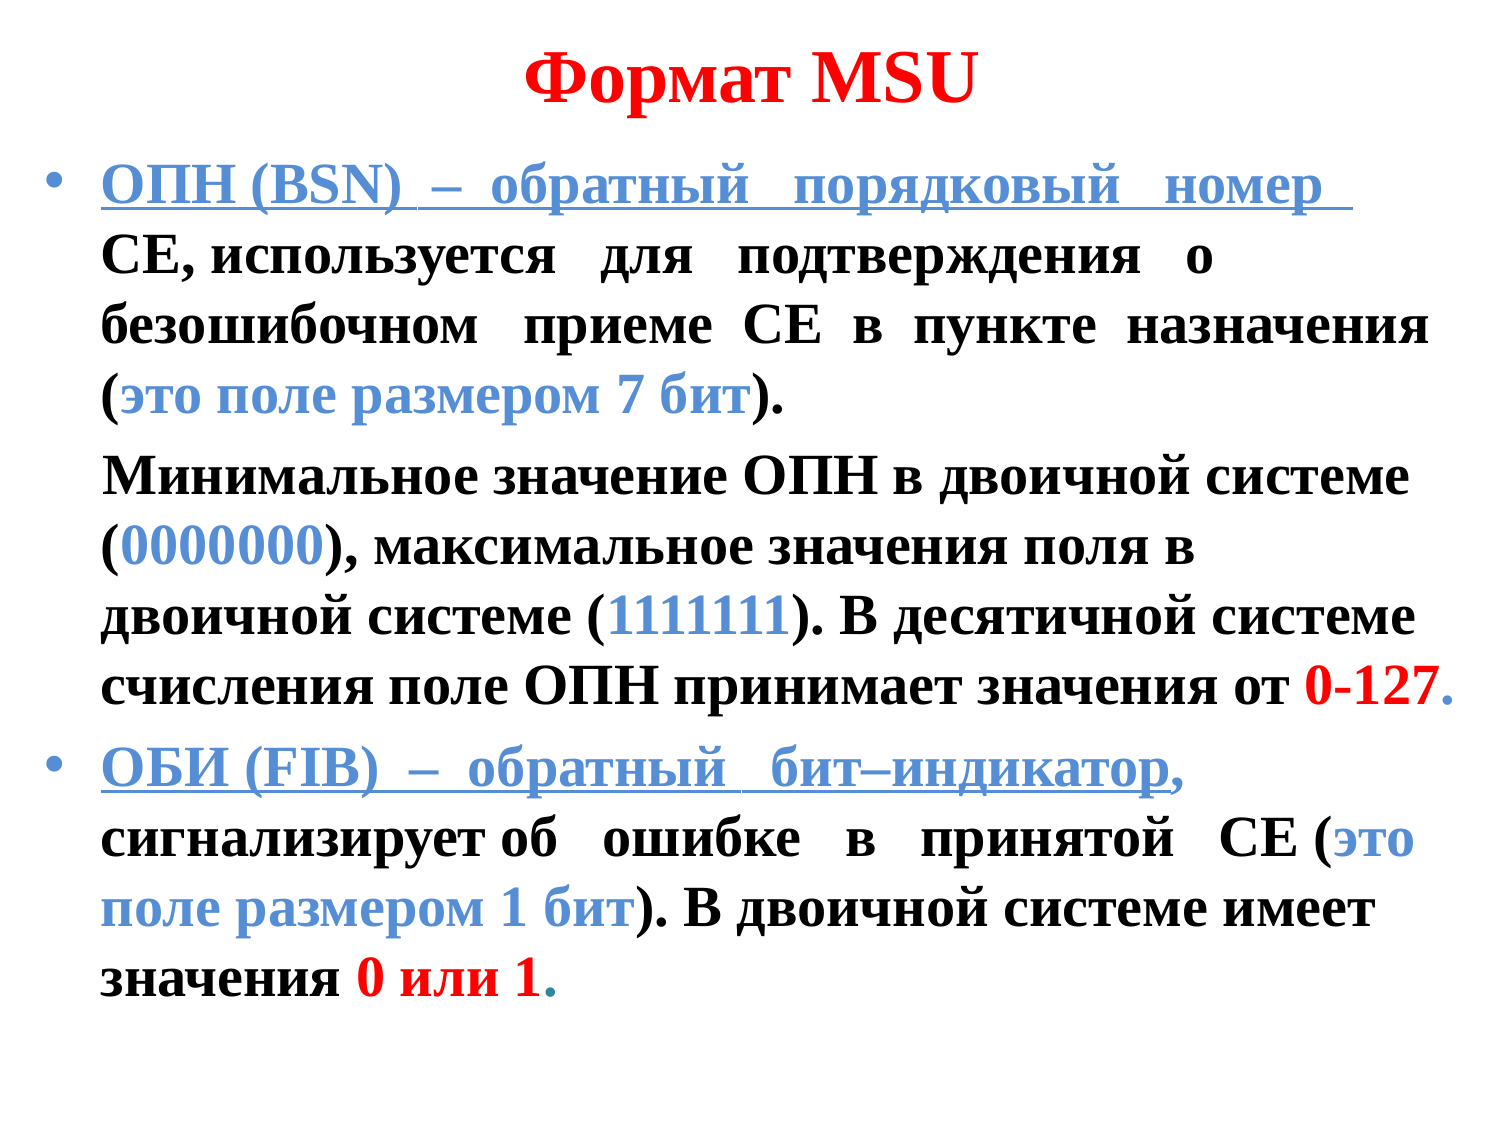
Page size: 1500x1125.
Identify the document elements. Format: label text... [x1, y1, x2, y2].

list ОПН (BSN) – обратный порядковый номер СЕ, используется для подтверждения о безошибочном приеме СЕ в пункте назначения (это поле размером 7 бит). Минимальное значение ОПН в двоичной системе (0000000), максимальное значения поля в двоичной системе (1111111). В десятичной системе счисления поле ОПН принимает значения от 0-127. ОБИ (FIB) – обратный бит–индикатор, сигнализирует об ошибке в принятой СЕ (это поле размером 1 бит). В двоичной системе имеет значения 0 или 1. [29, 137, 1471, 1106]
title Формат MSU [76, 19, 1427, 126]
